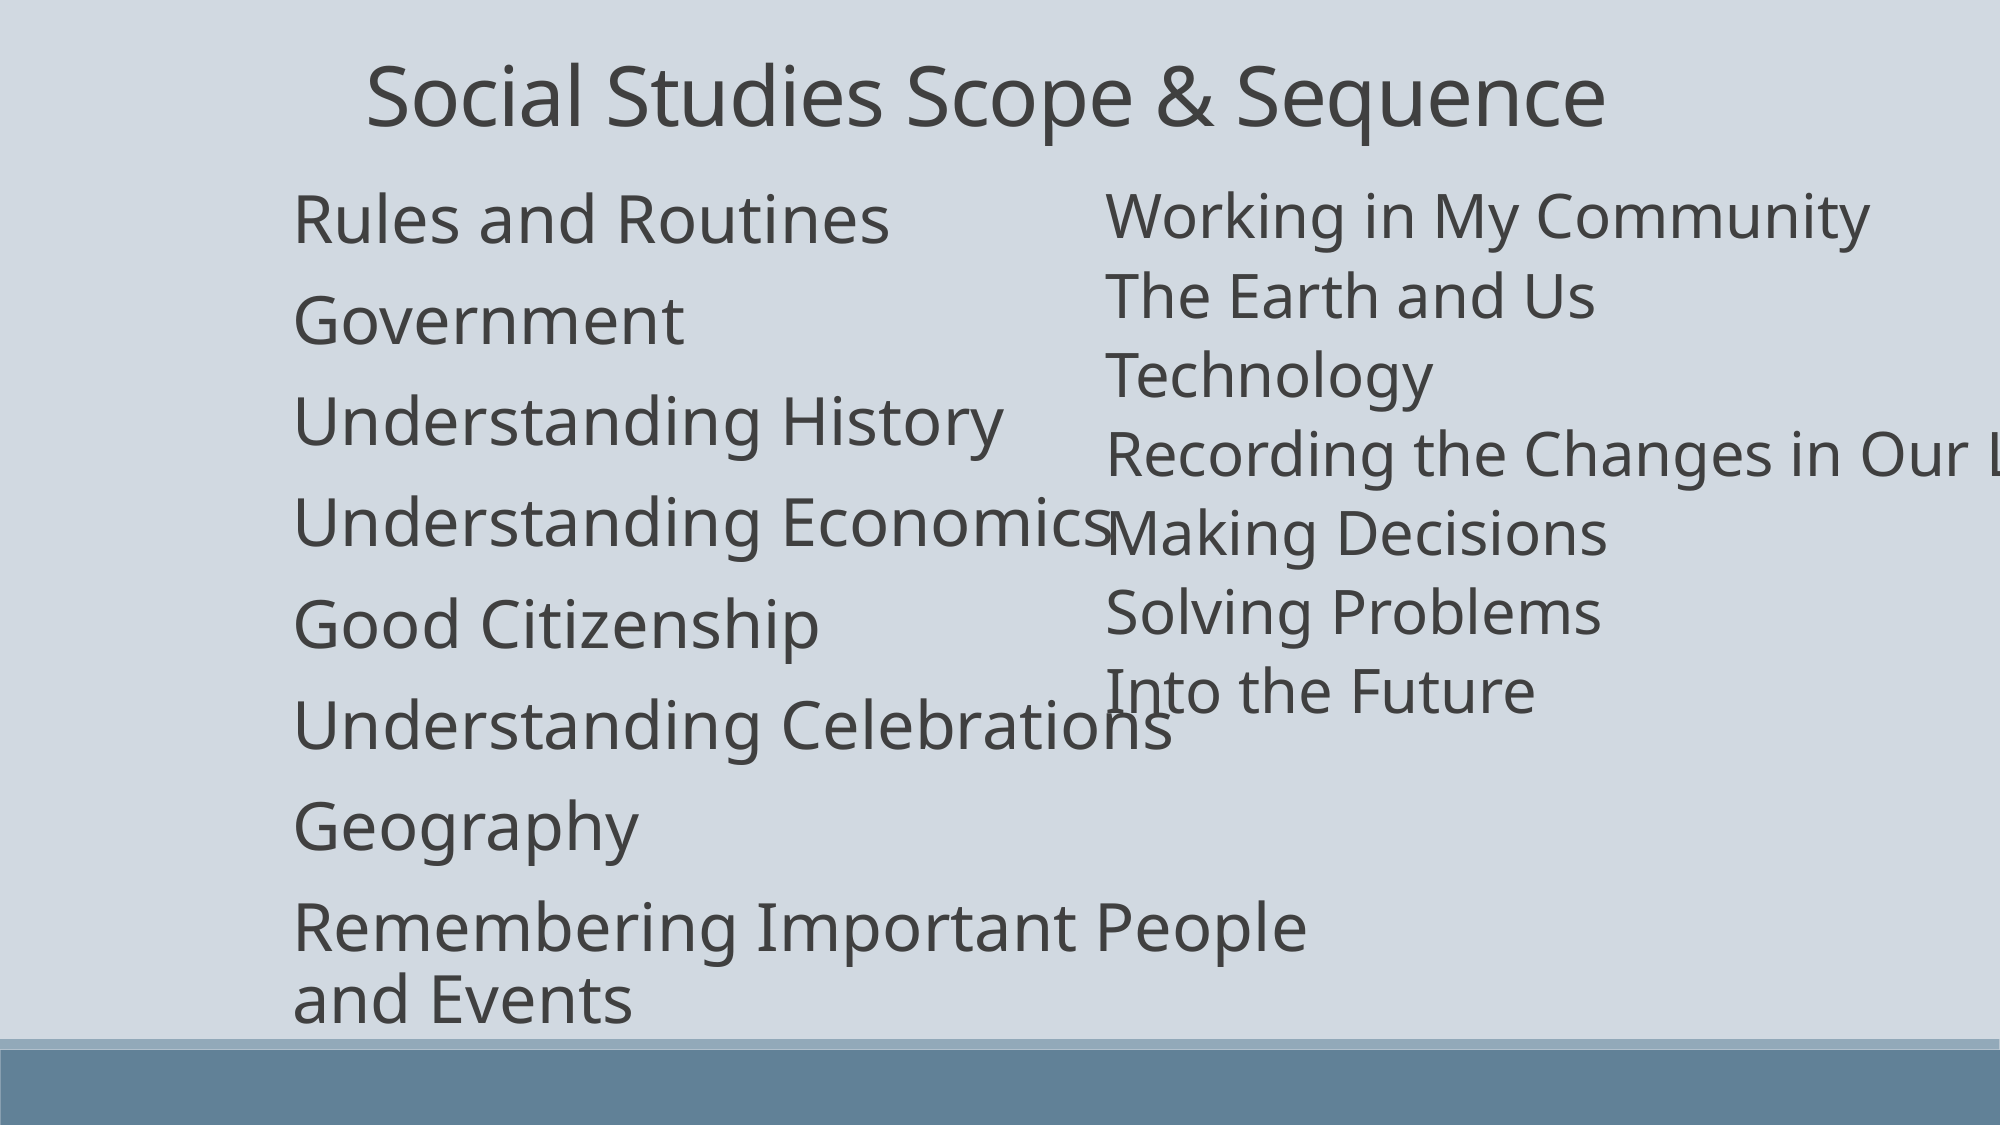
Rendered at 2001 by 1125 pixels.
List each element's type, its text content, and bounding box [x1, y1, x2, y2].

title Social Studies Scope & Sequence [225, 3, 1750, 154]
list Rules and Routines Government Understanding History Understanding Economics Good Citizenship Understanding Celebrations Geography Remembering Important People and Events [277, 178, 1091, 807]
text_box Working in My Community The Earth and Us Technology Recording the Changes in Our Lives Making Decisions Solving Problems Into the Future [1091, 178, 2000, 807]
